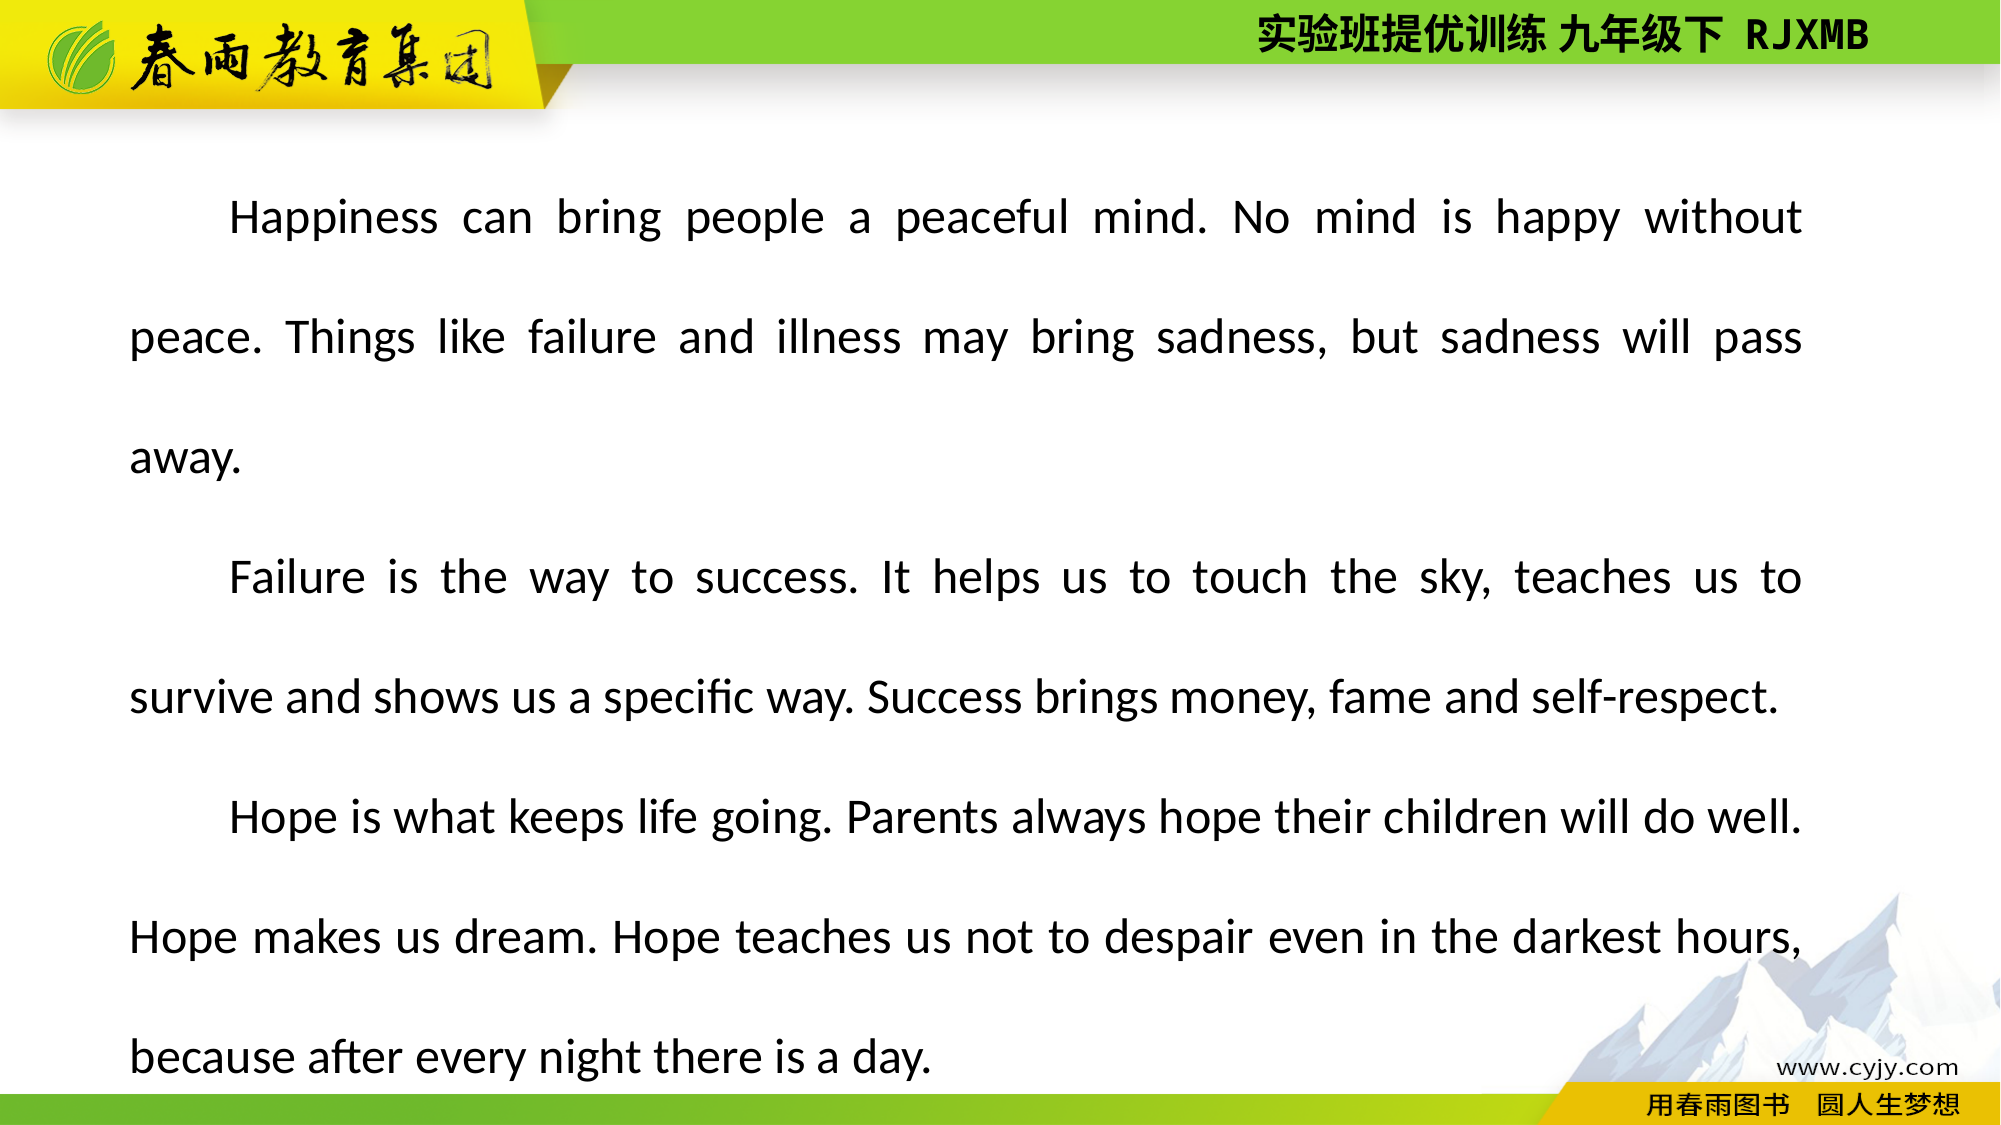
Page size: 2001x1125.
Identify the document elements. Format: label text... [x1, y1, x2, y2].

text_box Happiness can bring people a peaceful mind. No mind is happy without peace. Things like failure and illness may bring sadness, but sadness will pass away. Failure is the way to success. It helps us to touch the sky, teaches us to survive and shows us a specific way. Success brings money, fame and self­-respect. Hope is what keeps life going. Parents always hope their children will do well. Hope makes us dream. Hope teaches us not to despair even in the darkest hours, because after every night there is a day. [115, 116, 1820, 1091]
picture [0, 0, 2001, 1125]
